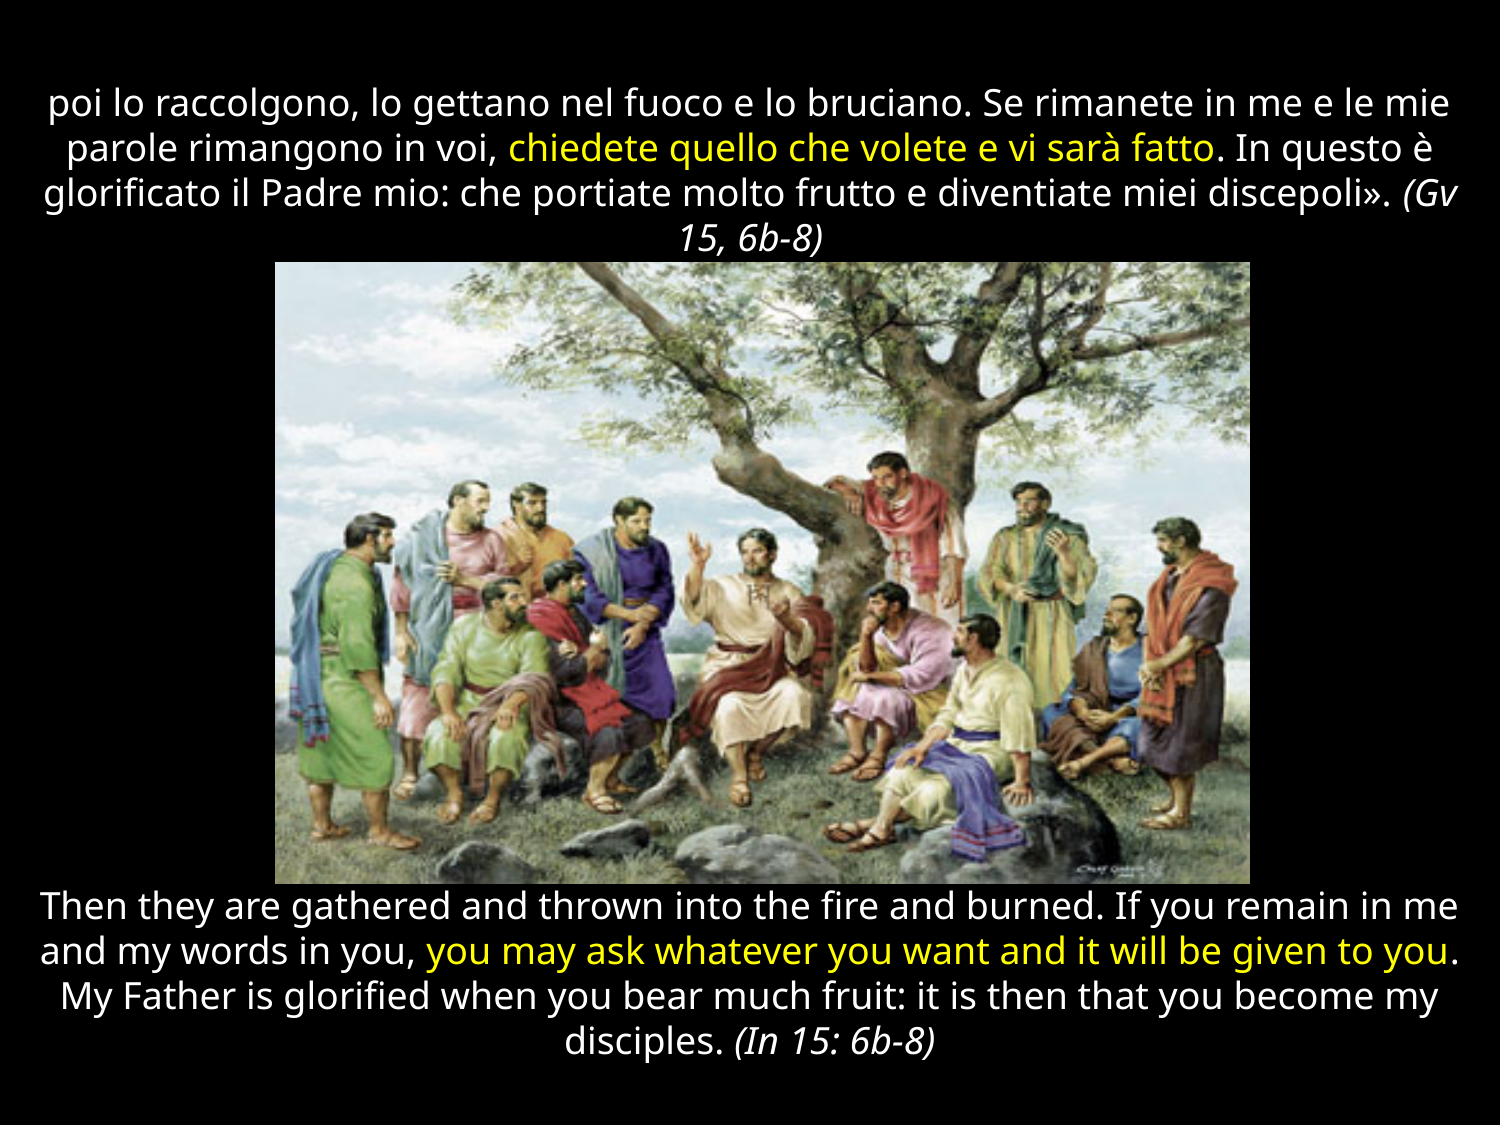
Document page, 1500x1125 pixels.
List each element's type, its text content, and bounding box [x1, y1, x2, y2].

title poi lo raccolgono, lo gettano nel fuoco e lo bruciano. Se rimanete in me e le mie parole rimangono in voi, chiedete quello che volete e vi sarà fatto. In questo è glorificato il Padre mio: che portiate molto frutto e diventiate miei discepoli». (Gv 15, 6b-8) [0, 75, 1500, 263]
text_box Then they are gathered and thrown into the fire and burned. If you remain in me and my words in you, you may ask whatever you want and it will be given to you. My Father is glorified when you bear much fruit: it is then that you become my disciples. (In 15: 6b-8) [0, 874, 1500, 1070]
picture [274, 262, 1250, 885]
